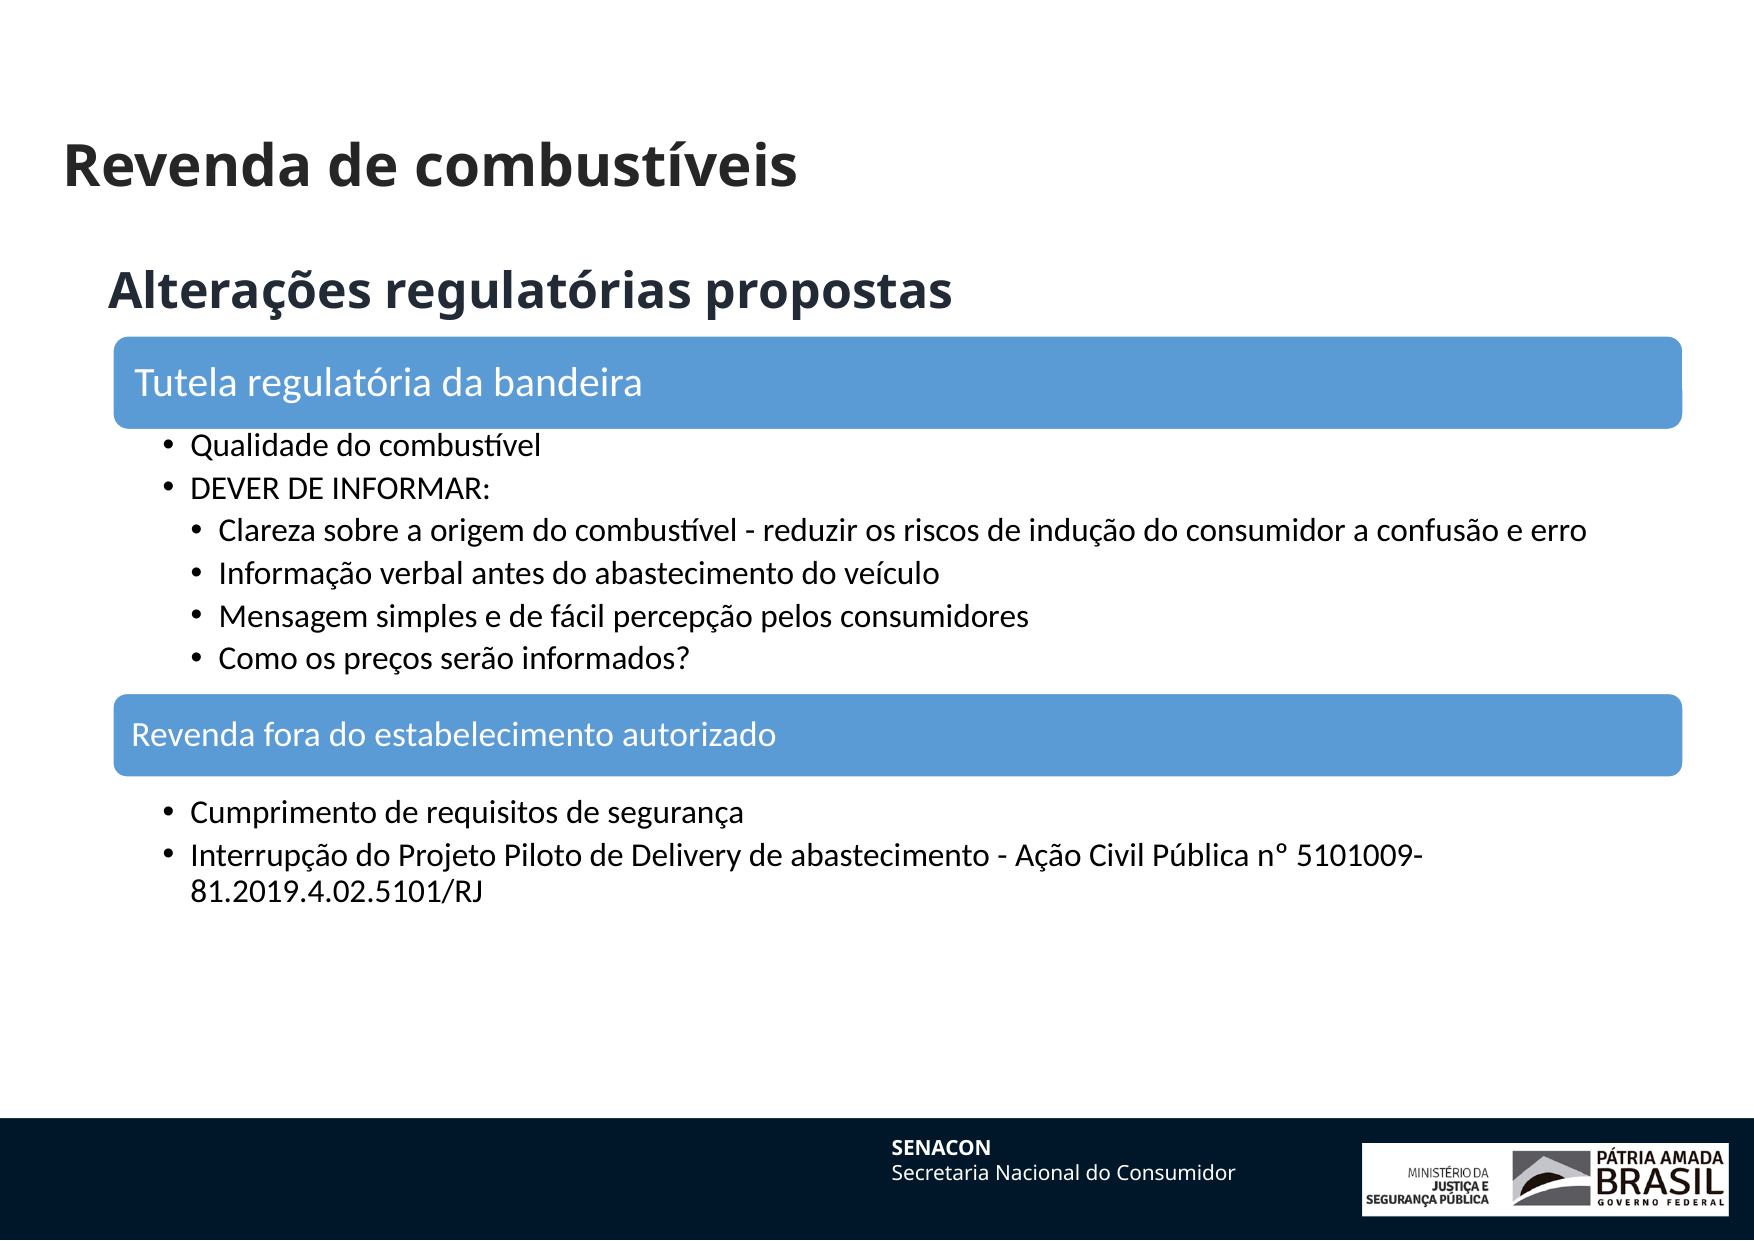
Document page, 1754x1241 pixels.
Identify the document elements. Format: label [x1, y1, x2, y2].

text_box [112, 335, 1684, 994]
picture [0, 3, 1754, 1241]
